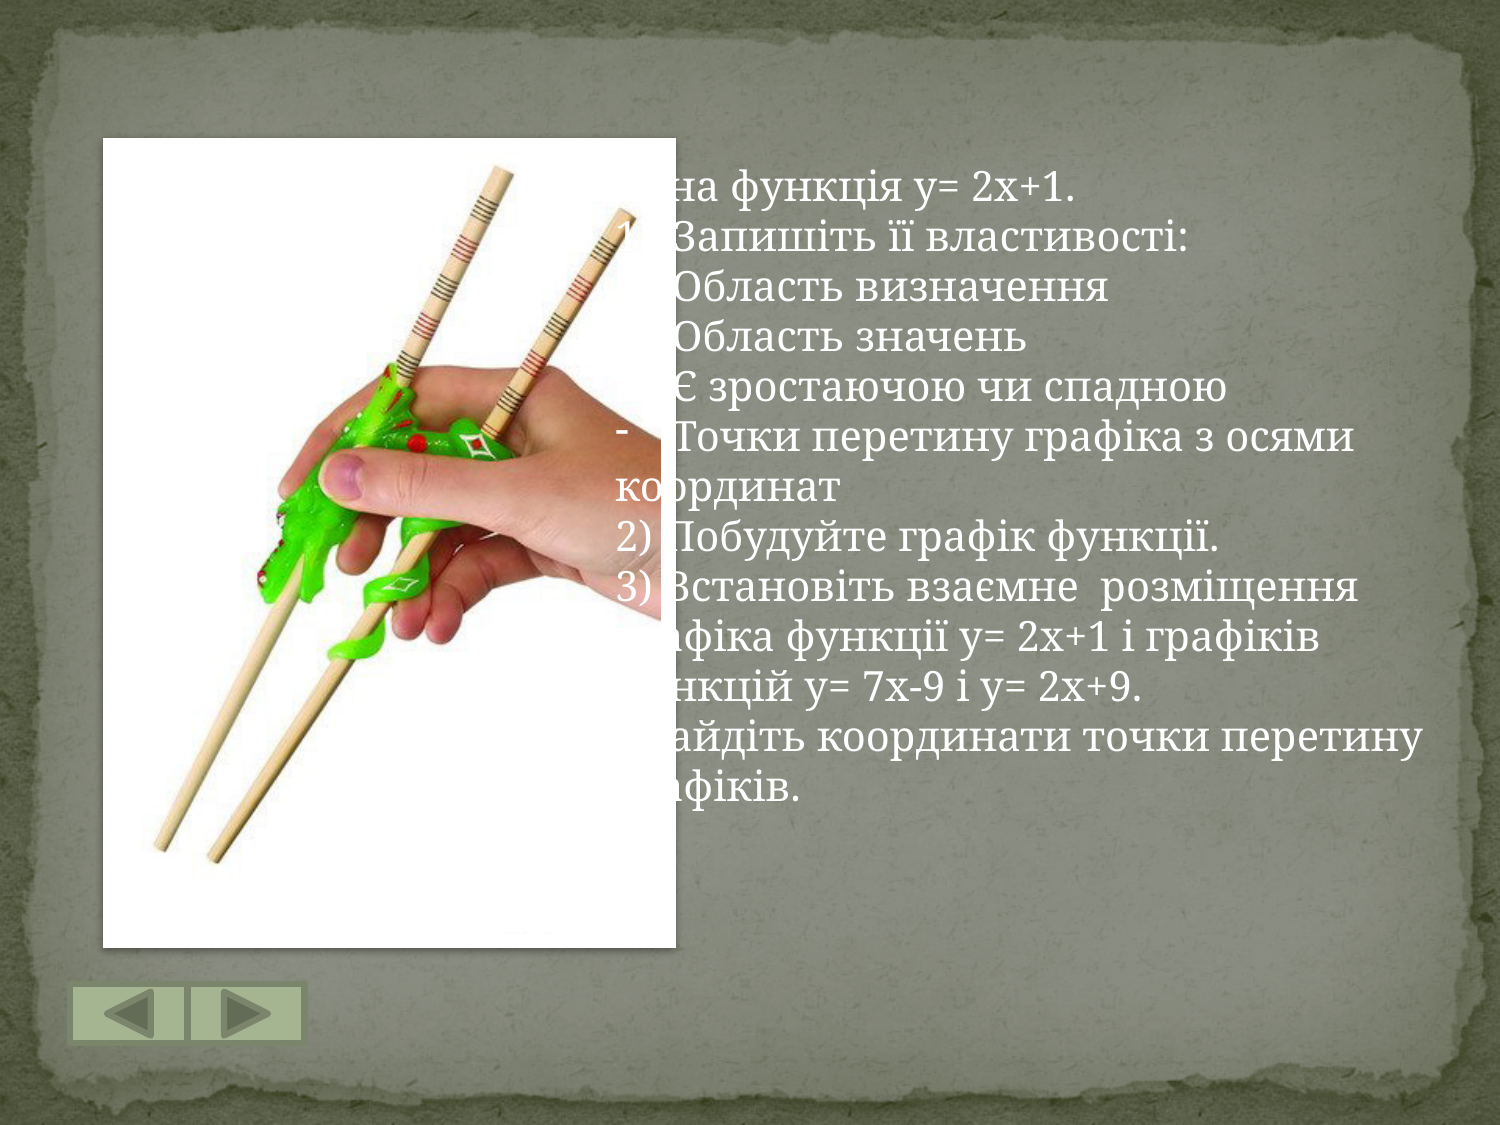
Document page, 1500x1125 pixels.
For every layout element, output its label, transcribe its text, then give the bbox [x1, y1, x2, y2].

text_box Дана функція у= 2х+1. Запишіть її властивості: Область визначення Область значень Є зростаючою чи спадною Точки перетину графіка з осями координат 2) Побудуйте графік функції. 3) Встановіть взаємне розміщення графіка функції у= 2х+1 і графіків функцій y= 7х-9 і y= 2x+9. Знайдіть координати точки перетину графіків. [667, 152, 1500, 818]
text_box [67, 981, 185, 1046]
text_box [184, 981, 308, 1046]
picture [117, 152, 661, 934]
